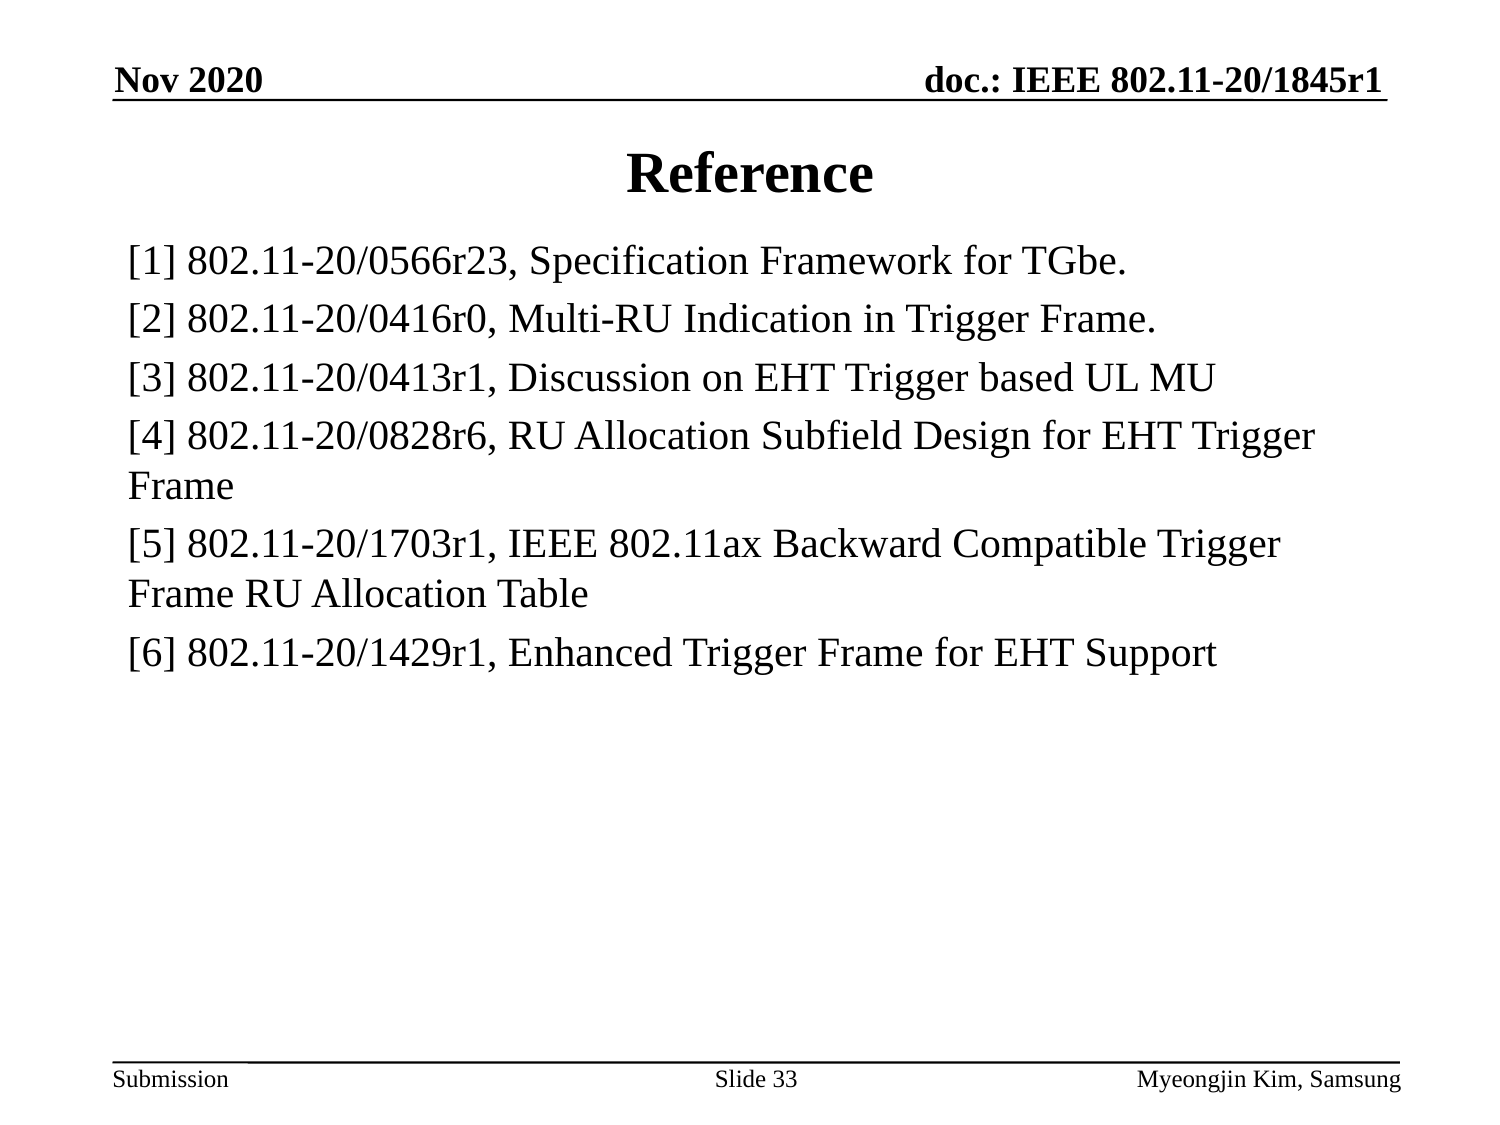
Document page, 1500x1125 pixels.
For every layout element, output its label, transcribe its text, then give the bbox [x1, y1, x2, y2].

title Reference [112, 112, 1388, 224]
list [1] 802.11-20/0566r23, Specification Framework for TGbe. [2] 802.11-20/0416r0, Multi-RU Indication in Trigger Frame. [3] 802.11-20/0413r1, Discussion on EHT Trigger based UL MU [4] 802.11-20/0828r6, RU Allocation Subfield Design for EHT Trigger Frame [5] 802.11-20/1703r1, IEEE 802.11ax Backward Compatible Trigger Frame RU Allocation Table [6] 802.11-20/1429r1, Enhanced Trigger Frame for EHT Support [112, 224, 1388, 988]
footer Myeongjin Kim, Samsung [1130, 1061, 1402, 1093]
slide_number Slide 33 [712, 1061, 800, 1093]
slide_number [114, 54, 309, 101]
